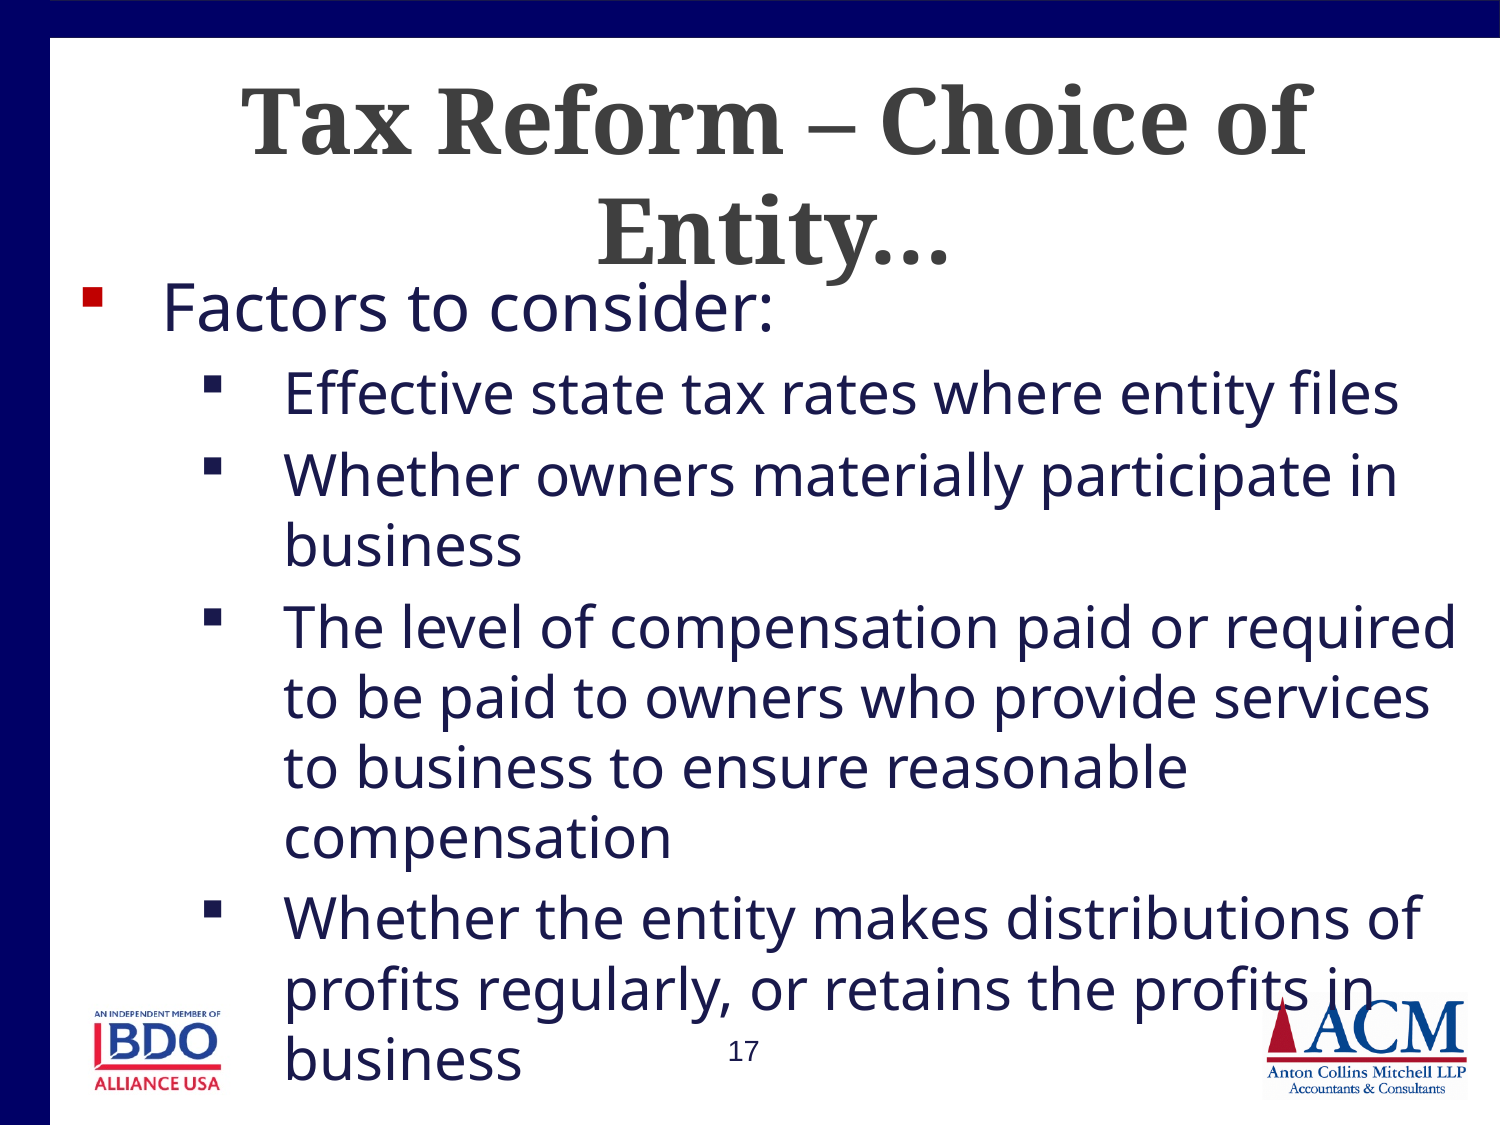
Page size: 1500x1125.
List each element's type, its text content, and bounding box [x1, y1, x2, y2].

title Tax Reform – Choice of Entity… [49, 87, 1500, 258]
list Factors to consider: Effective state tax rates where entity files Whether owners materially participate in business The level of compensation paid or required to be paid to owners who provide services to business to ensure reasonable compensation Whether the entity makes distributions of profits regularly, or retains the profits in business [62, 257, 1488, 993]
picture [75, 993, 238, 1108]
slide_number 17 [687, 1024, 776, 1101]
picture [1262, 993, 1468, 1100]
